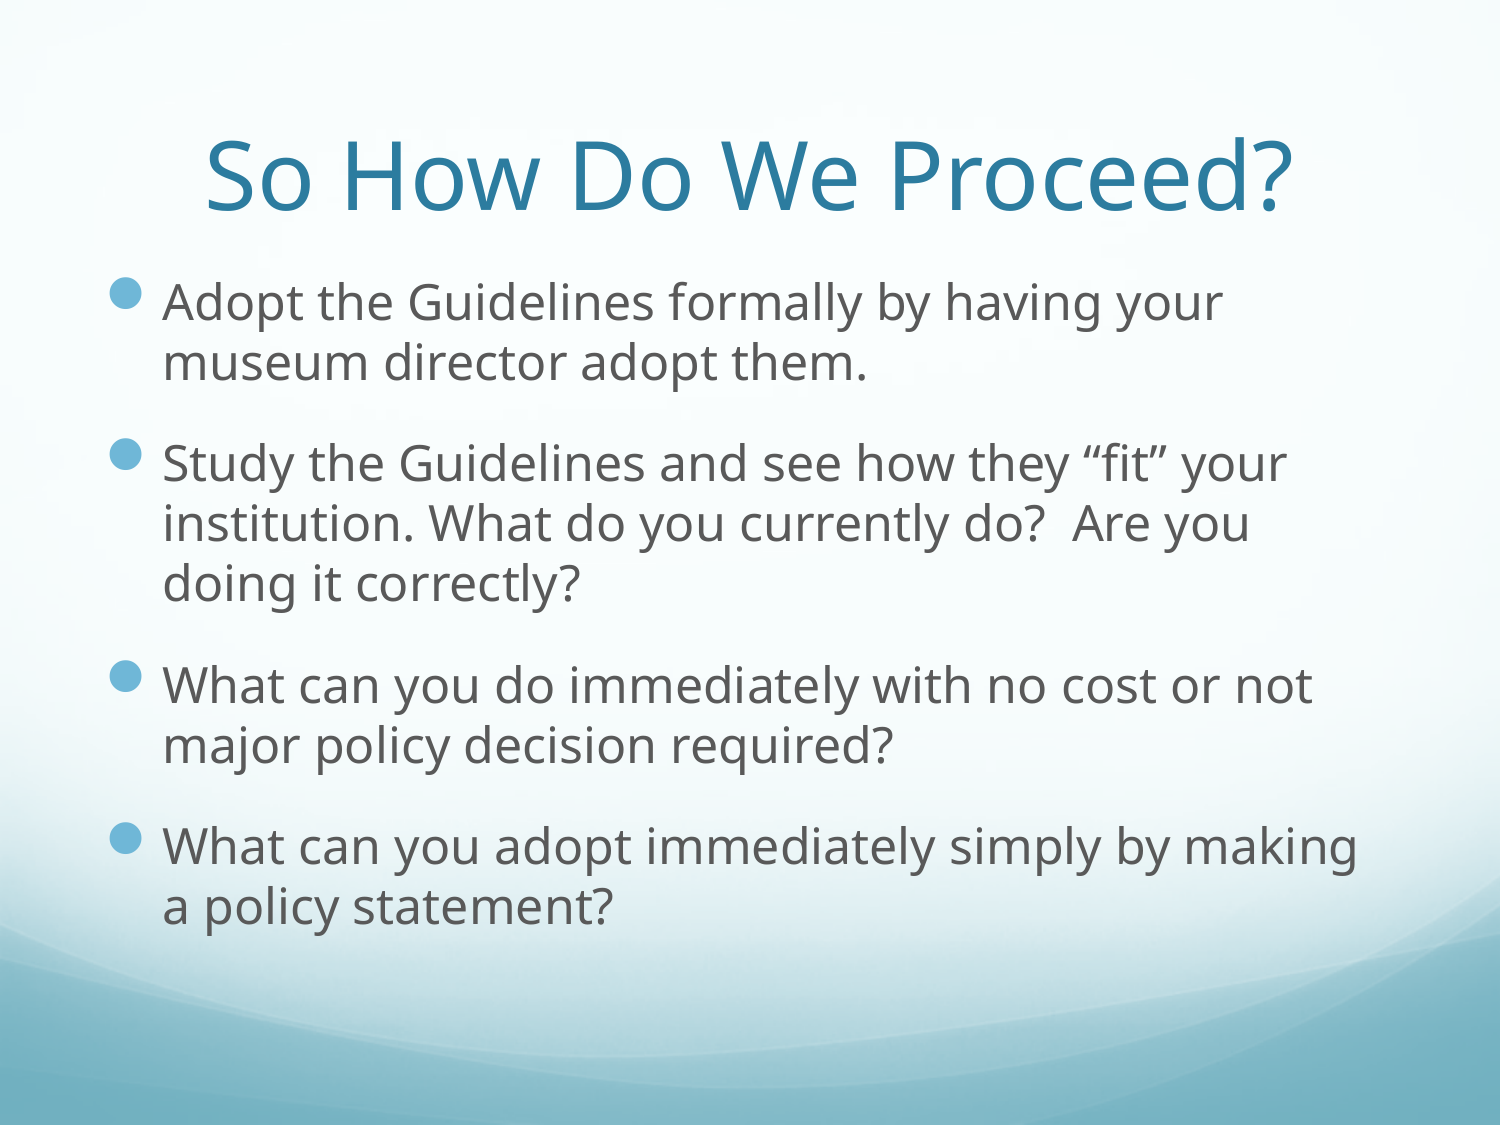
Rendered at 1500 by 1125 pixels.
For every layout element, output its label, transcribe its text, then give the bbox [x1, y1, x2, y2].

title So How Do We Proceed? [90, 17, 1410, 237]
list Adopt the Guidelines formally by having your museum director adopt them. Study the Guidelines and see how they “fit” your institution. What do you currently do? Are you doing it correctly? What can you do immediately with no cost or not major policy decision required? What can you adopt immediately simply by making a policy statement? [90, 262, 1410, 975]
